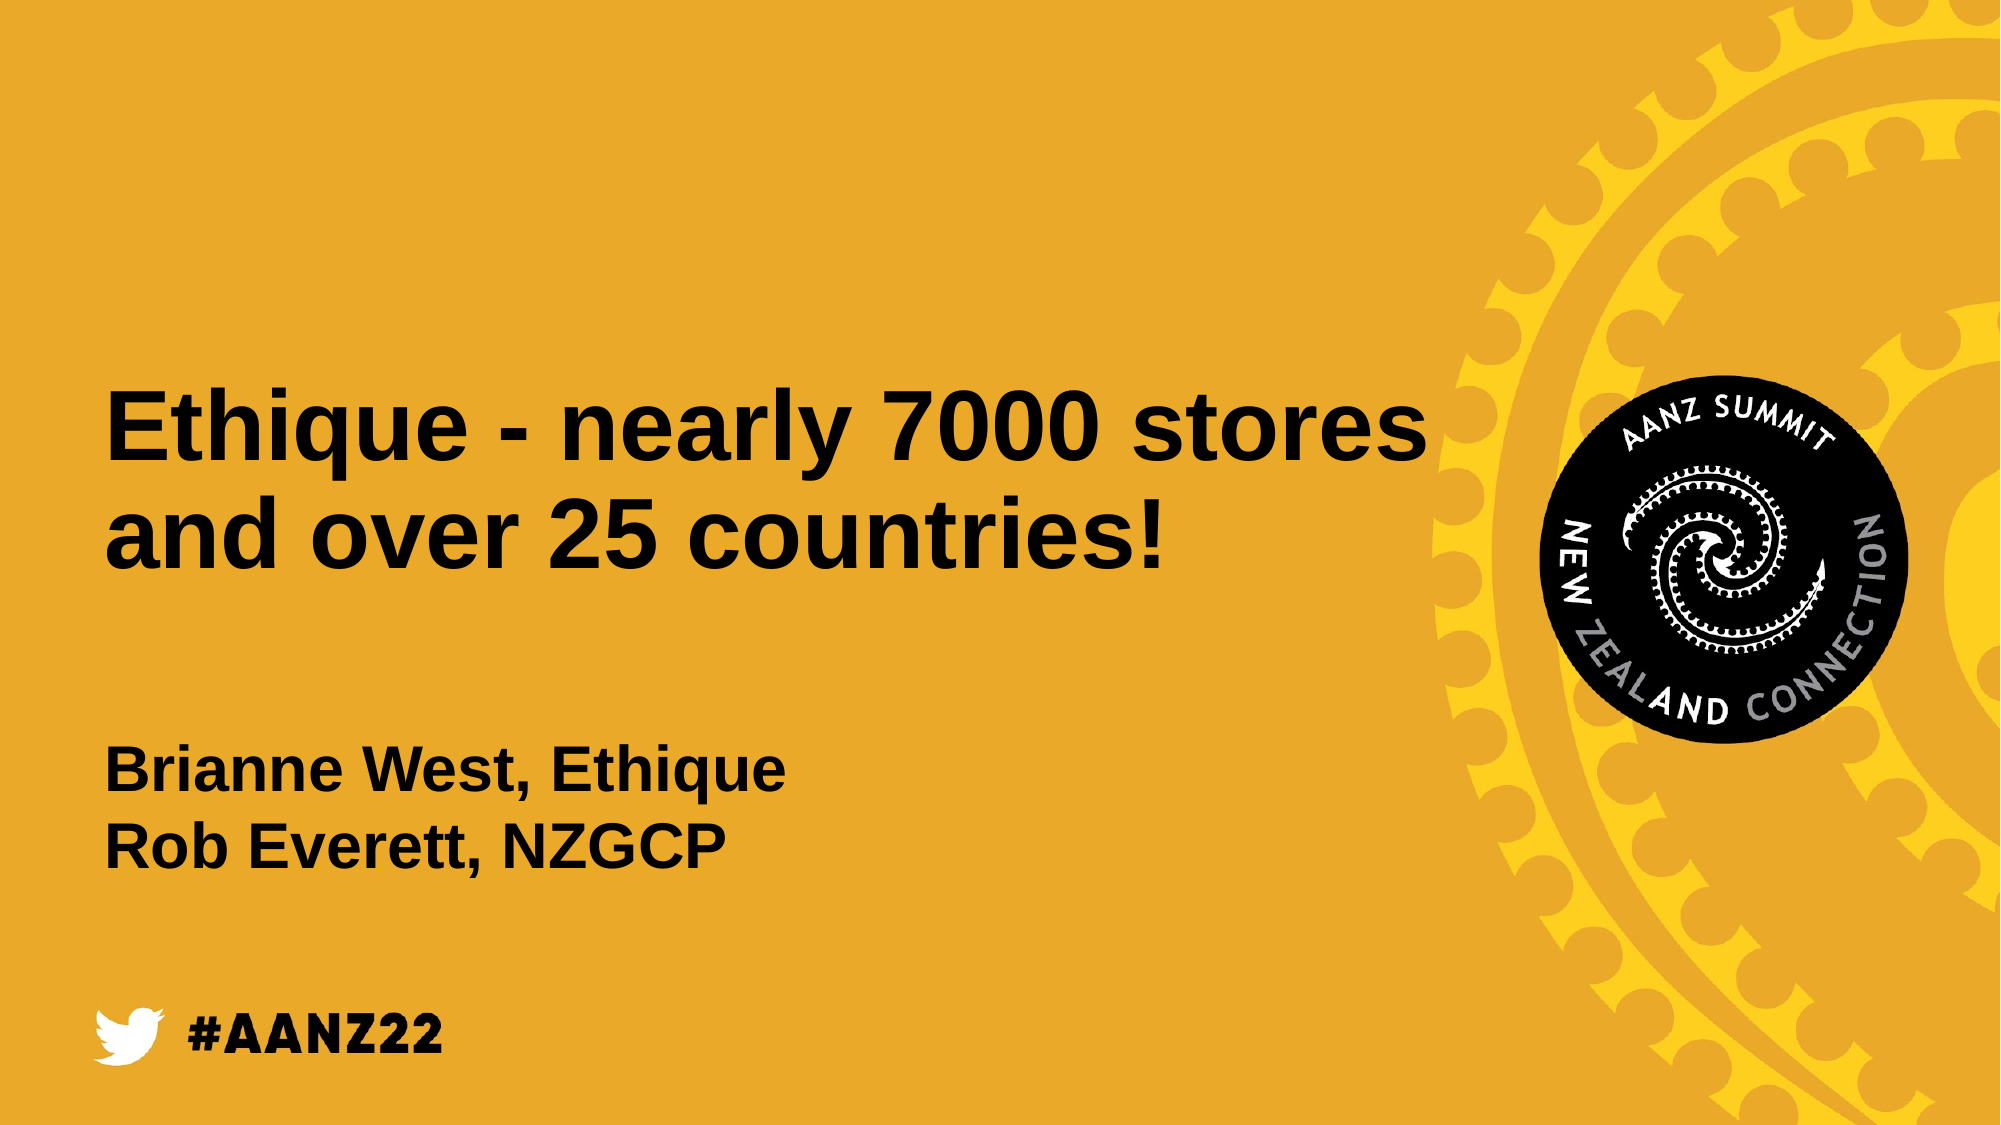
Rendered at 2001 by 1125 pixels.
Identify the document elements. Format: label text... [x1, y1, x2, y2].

list Brianne West, Ethique Rob Everett, NZGCP [89, 719, 1811, 878]
picture [0, 0, 2001, 1125]
list Ethique - nearly 7000 stores and over 25 countries! [89, 366, 1456, 525]
